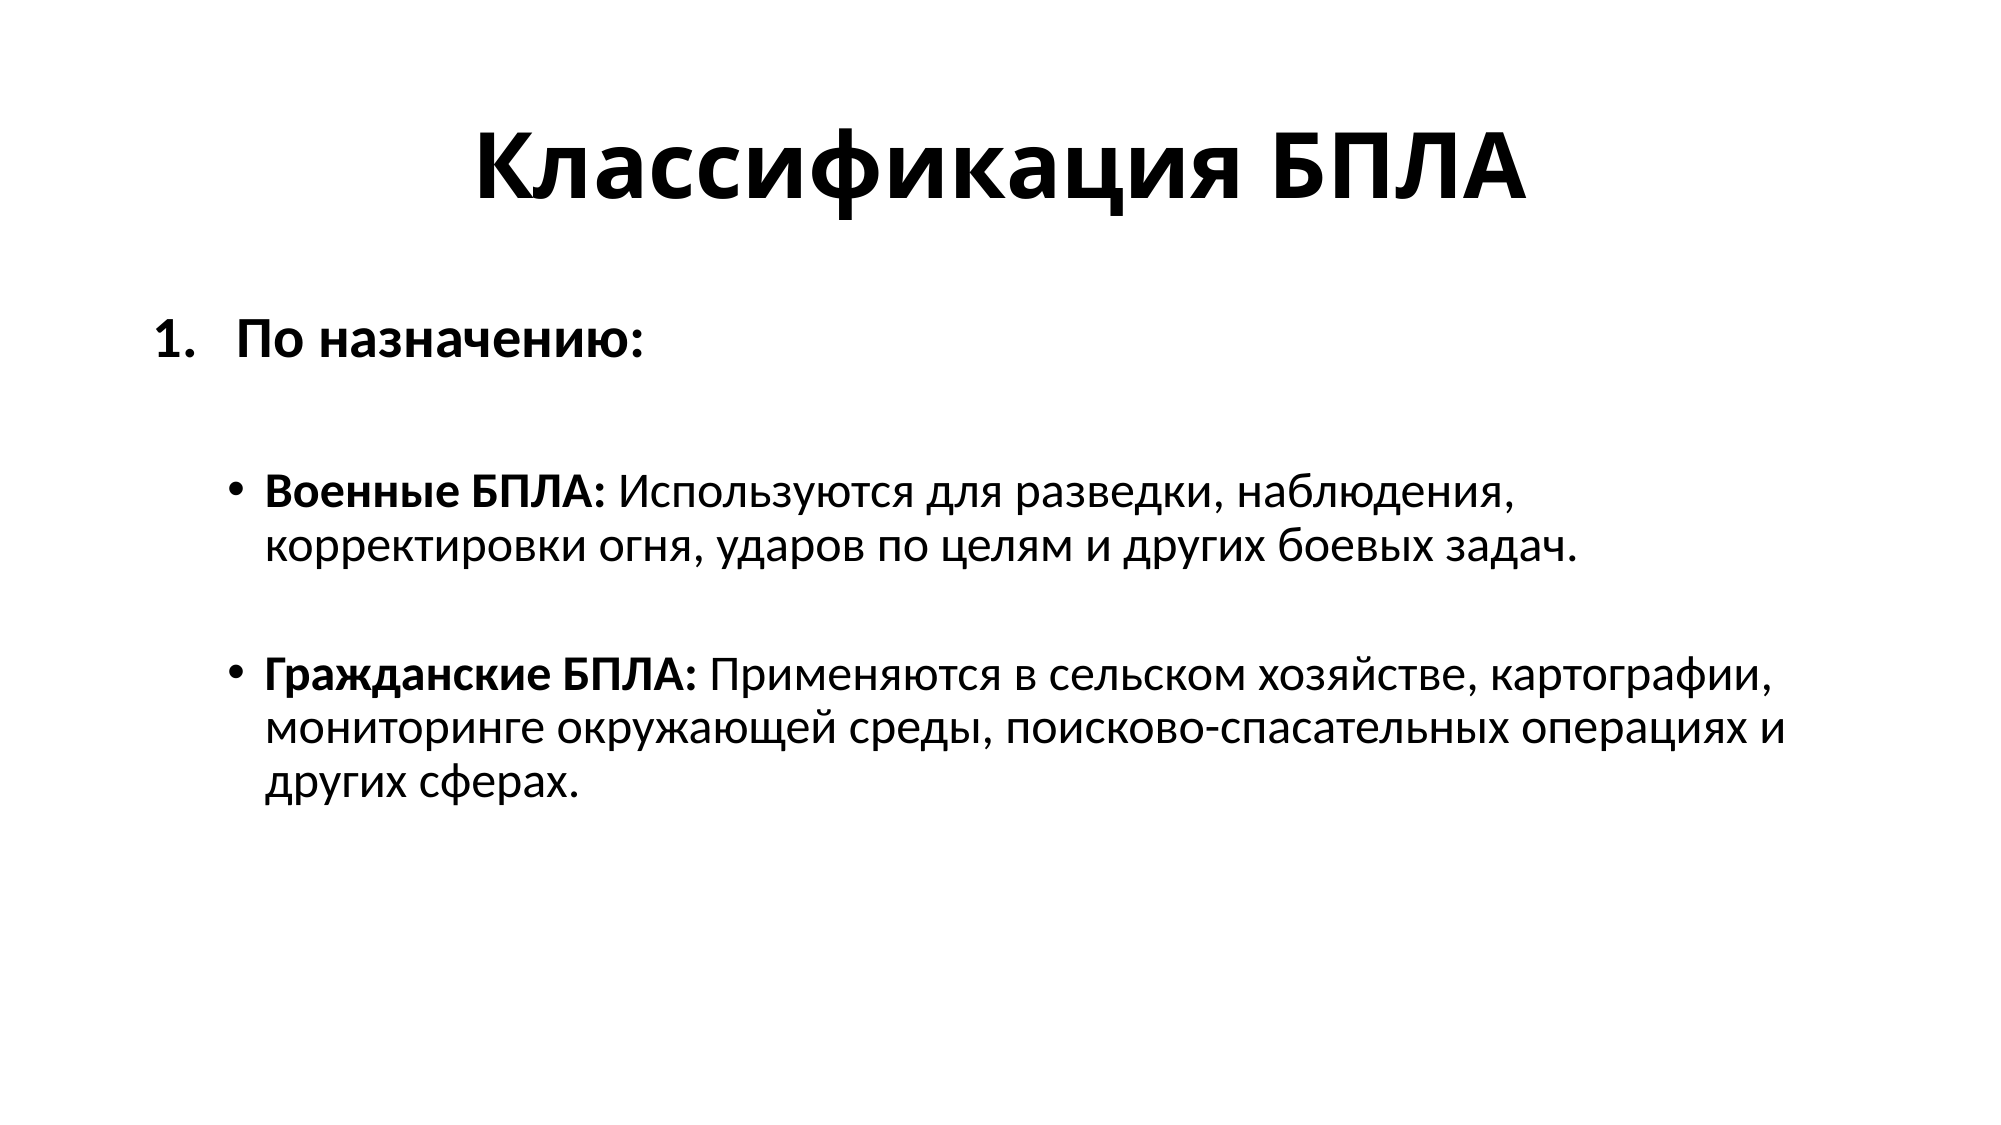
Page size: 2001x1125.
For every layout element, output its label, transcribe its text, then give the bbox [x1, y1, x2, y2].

title Классификация БПЛА [137, 59, 1863, 278]
list По назначению: Военные БПЛА: Используются для разведки, наблюдения, корректировки огня, ударов по целям и других боевых задач. Гражданские БПЛА: Применяются в сельском хозяйстве, картографии, мониторинге окружающей среды, поисково-спасательных операциях и других сферах. [137, 299, 1863, 1014]
